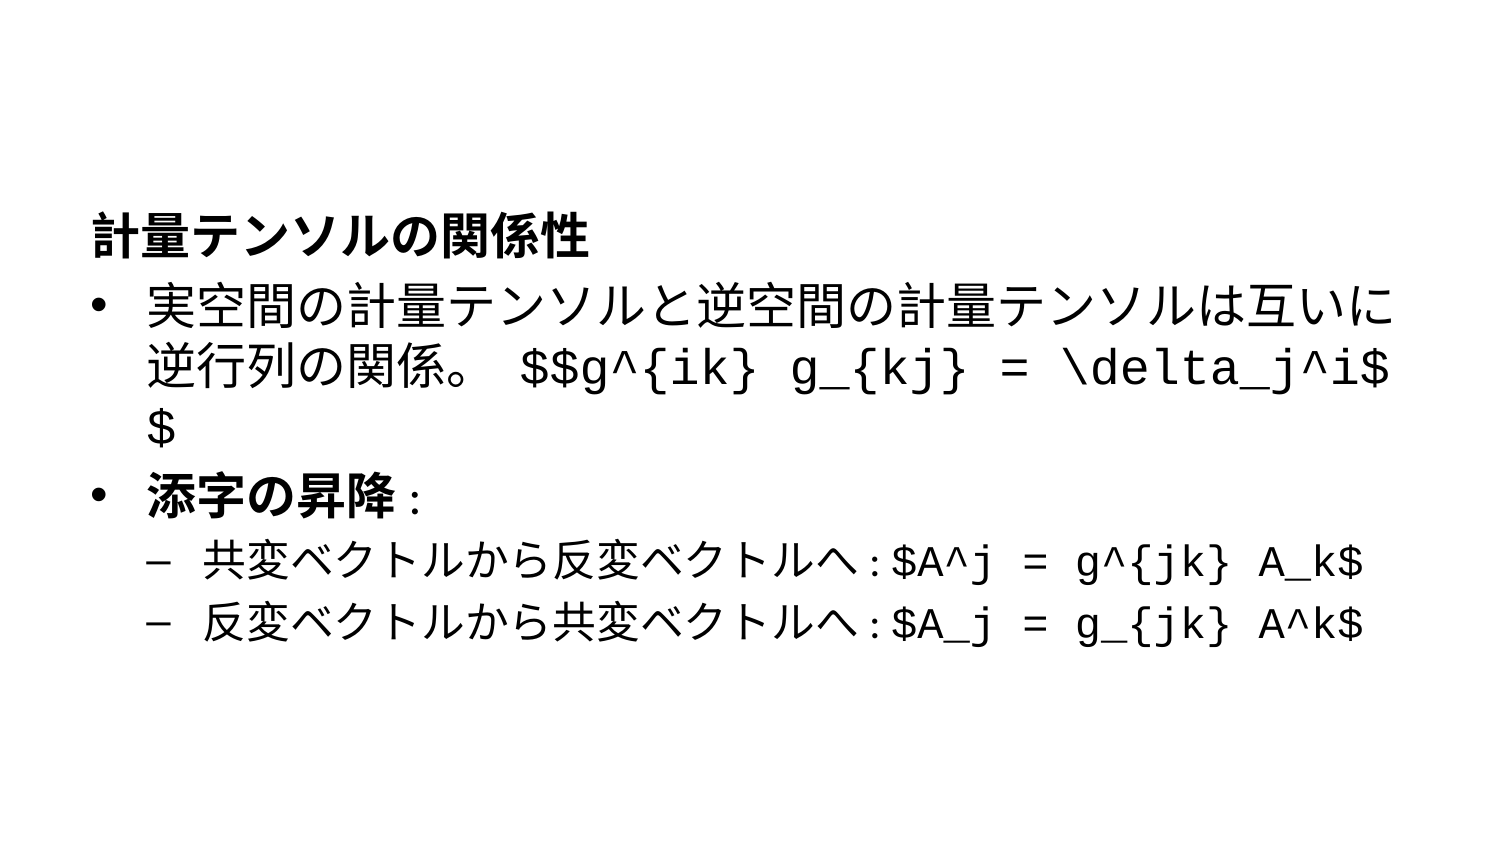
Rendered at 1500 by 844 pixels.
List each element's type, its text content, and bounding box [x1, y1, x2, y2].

list 計量テンソルの関係性 実空間の計量テンソルと逆空間の計量テンソルは互いに逆行列の関係。 $$g^{ik} g_{kj} = \delta_j^i$$ 添字の昇降: 共変ベクトルから反変ベクトルへ: $A^j = g^{jk} A_k$ 反変ベクトルから共変ベクトルへ: $A_j = g_{jk} A^k$ [75, 196, 1425, 754]
